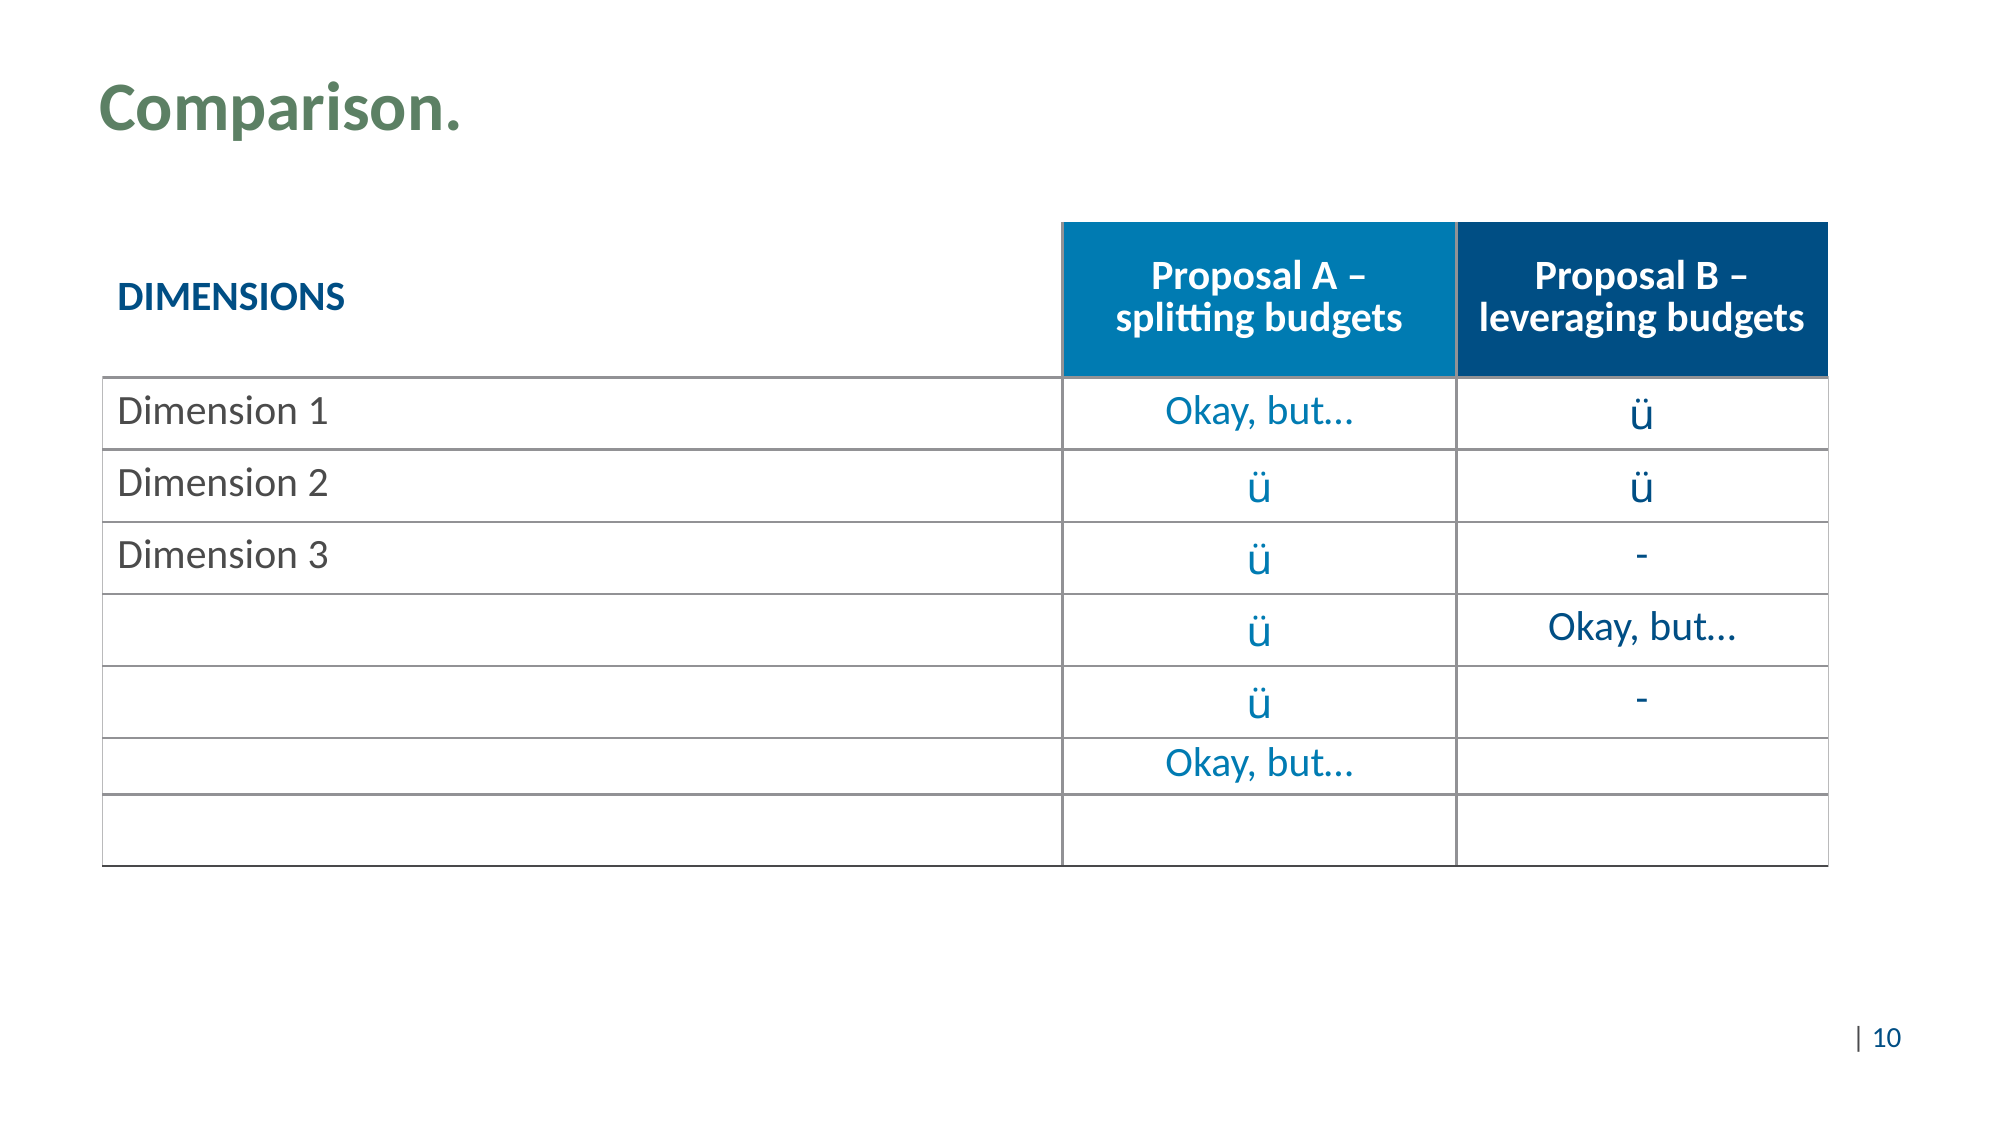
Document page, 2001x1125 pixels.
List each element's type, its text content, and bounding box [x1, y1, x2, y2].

table_cell Okay, but… [1064, 739, 1455, 793]
table_header Proposal A – splitting budgets [1064, 222, 1455, 376]
table_header Dimensions [102, 222, 1061, 376]
table_cell ü [1458, 451, 1828, 521]
table_cell Dimension 2 [103, 451, 1061, 521]
table_cell ü [1064, 667, 1455, 737]
table_cell ü [1064, 595, 1455, 665]
table_cell - [1458, 523, 1828, 593]
table_cell Dimension 1 [103, 379, 1061, 448]
table_cell [1458, 796, 1828, 865]
table_cell Okay, but… [1458, 595, 1828, 665]
table_cell [103, 667, 1061, 737]
table_cell [103, 796, 1061, 865]
table_cell Okay, but… [1064, 379, 1455, 448]
table_cell Dimension 3 [103, 523, 1061, 593]
table_cell - [1458, 667, 1828, 737]
table_cell [1458, 739, 1828, 793]
table_cell ü [1458, 379, 1828, 448]
table_cell [103, 739, 1061, 793]
table_cell [1064, 796, 1455, 865]
table_cell ü [1064, 451, 1455, 521]
title Comparison. [84, 63, 1295, 154]
table_header Proposal B – leveraging budgets [1458, 222, 1828, 376]
table_cell [103, 595, 1061, 665]
table_cell ü [1064, 523, 1455, 593]
